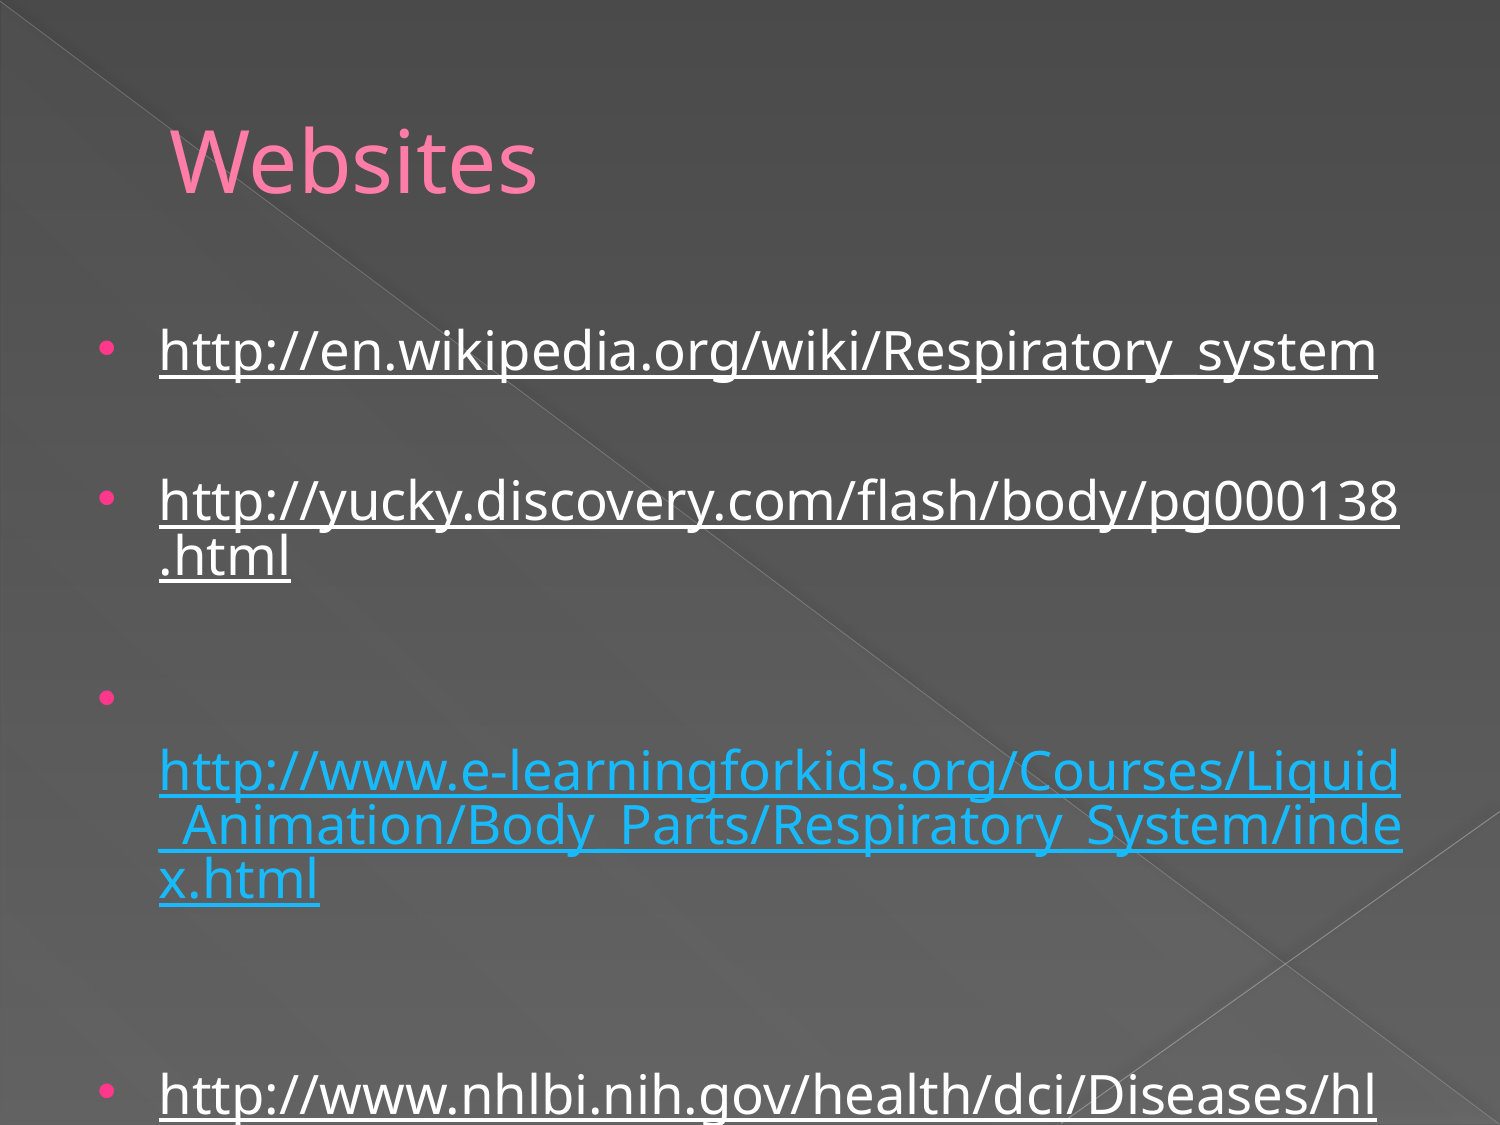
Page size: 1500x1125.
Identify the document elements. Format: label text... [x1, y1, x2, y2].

list http://en.wikipedia.org/wiki/Respiratory_system http://yucky.discovery.com/flash/body/pg000138.html http://www.e-learningforkids.org/Courses/Liquid_Animation/Body_Parts/Respiratory_System/index.html http://www.nhlbi.nih.gov/health/dci/Diseases/hlw/hlw_respsys.html [75, 308, 1425, 1059]
title Websites [75, 43, 1425, 274]
